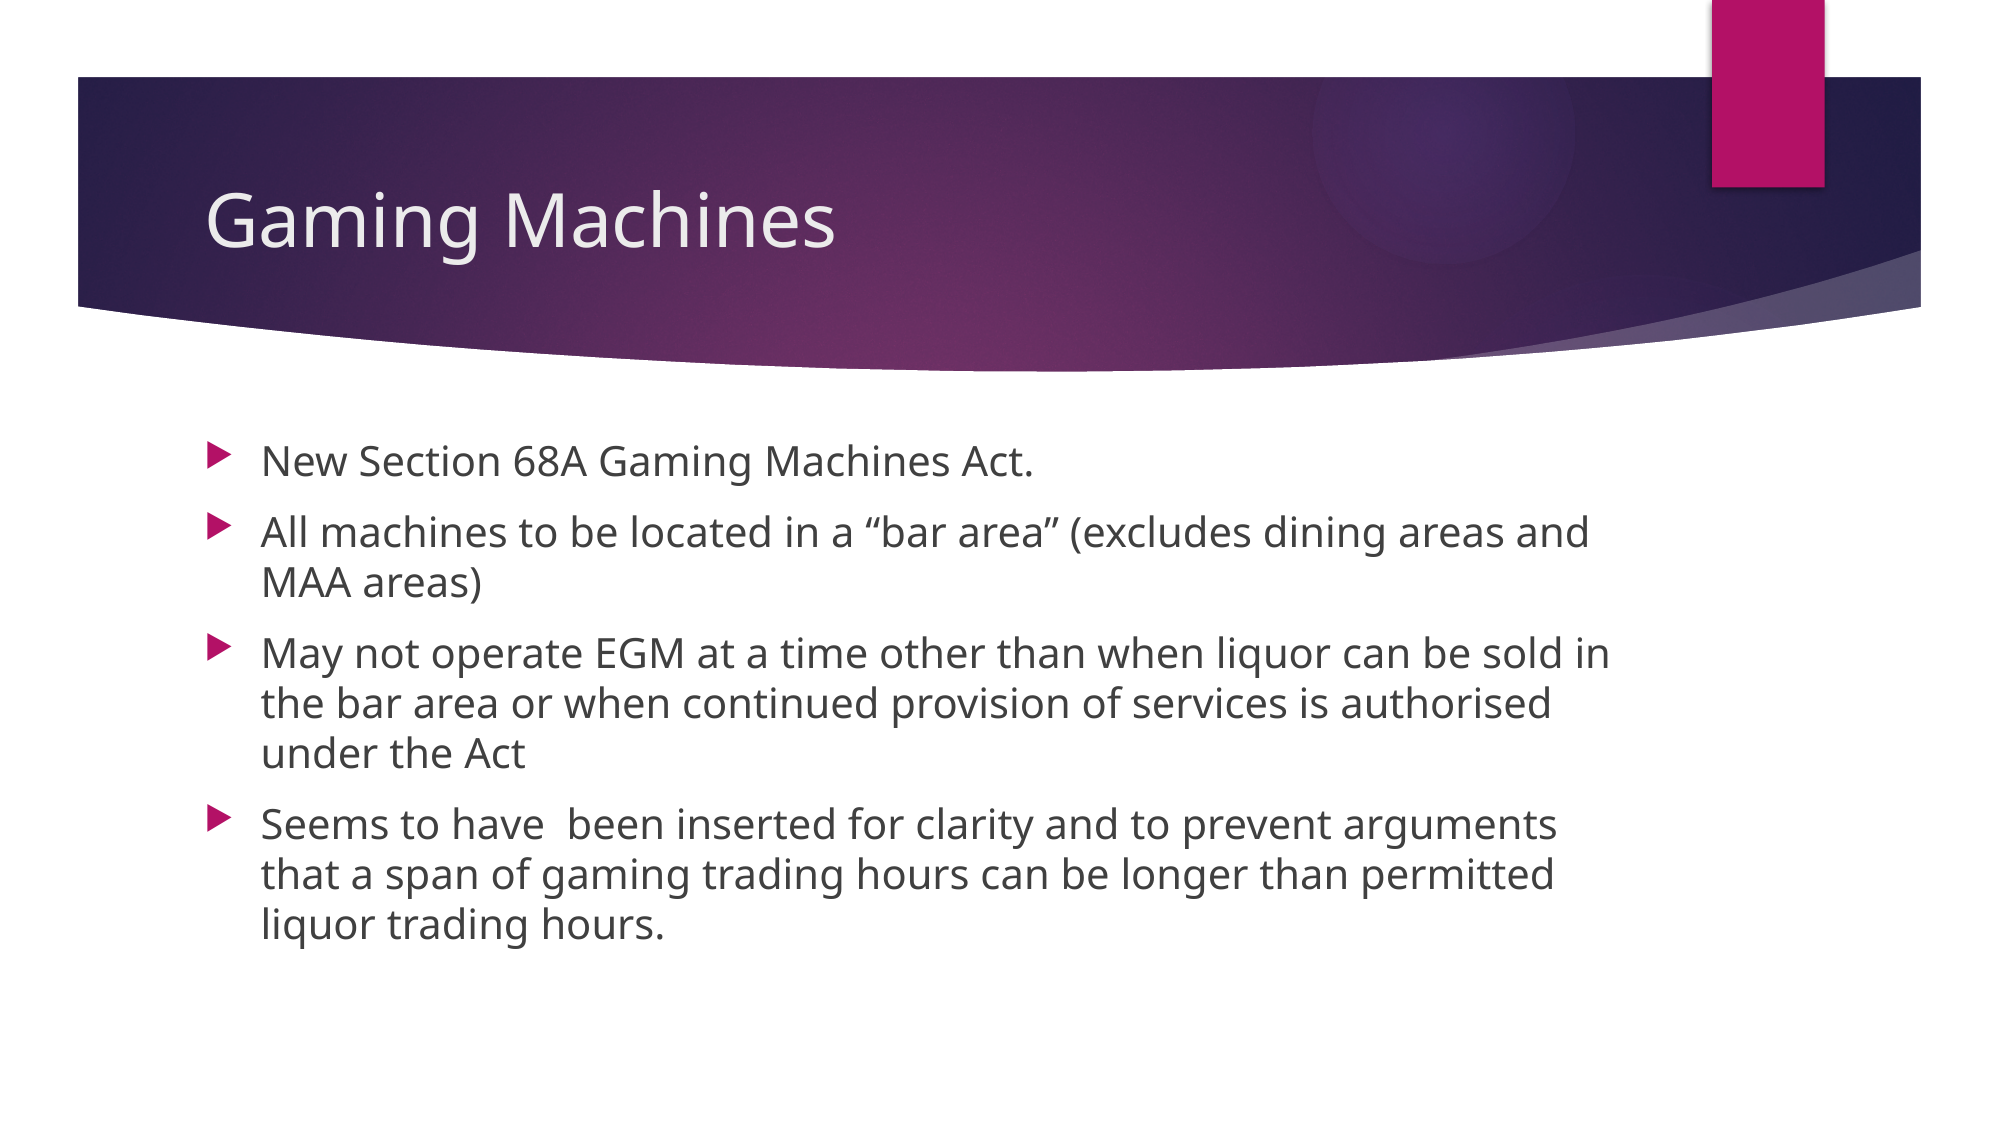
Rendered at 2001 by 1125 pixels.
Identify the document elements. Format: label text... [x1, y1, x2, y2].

title Gaming Machines [189, 159, 1627, 276]
list New Section 68A Gaming Machines Act. All machines to be located in a “bar area” (excludes dining areas and MAA areas) May not operate EGM at a time other than when liquor can be sold in the bar area or when continued provision of services is authorised under the Act Seems to have been inserted for clarity and to prevent arguments that a span of gaming trading hours can be longer than permitted liquor trading hours. [189, 427, 1638, 988]
